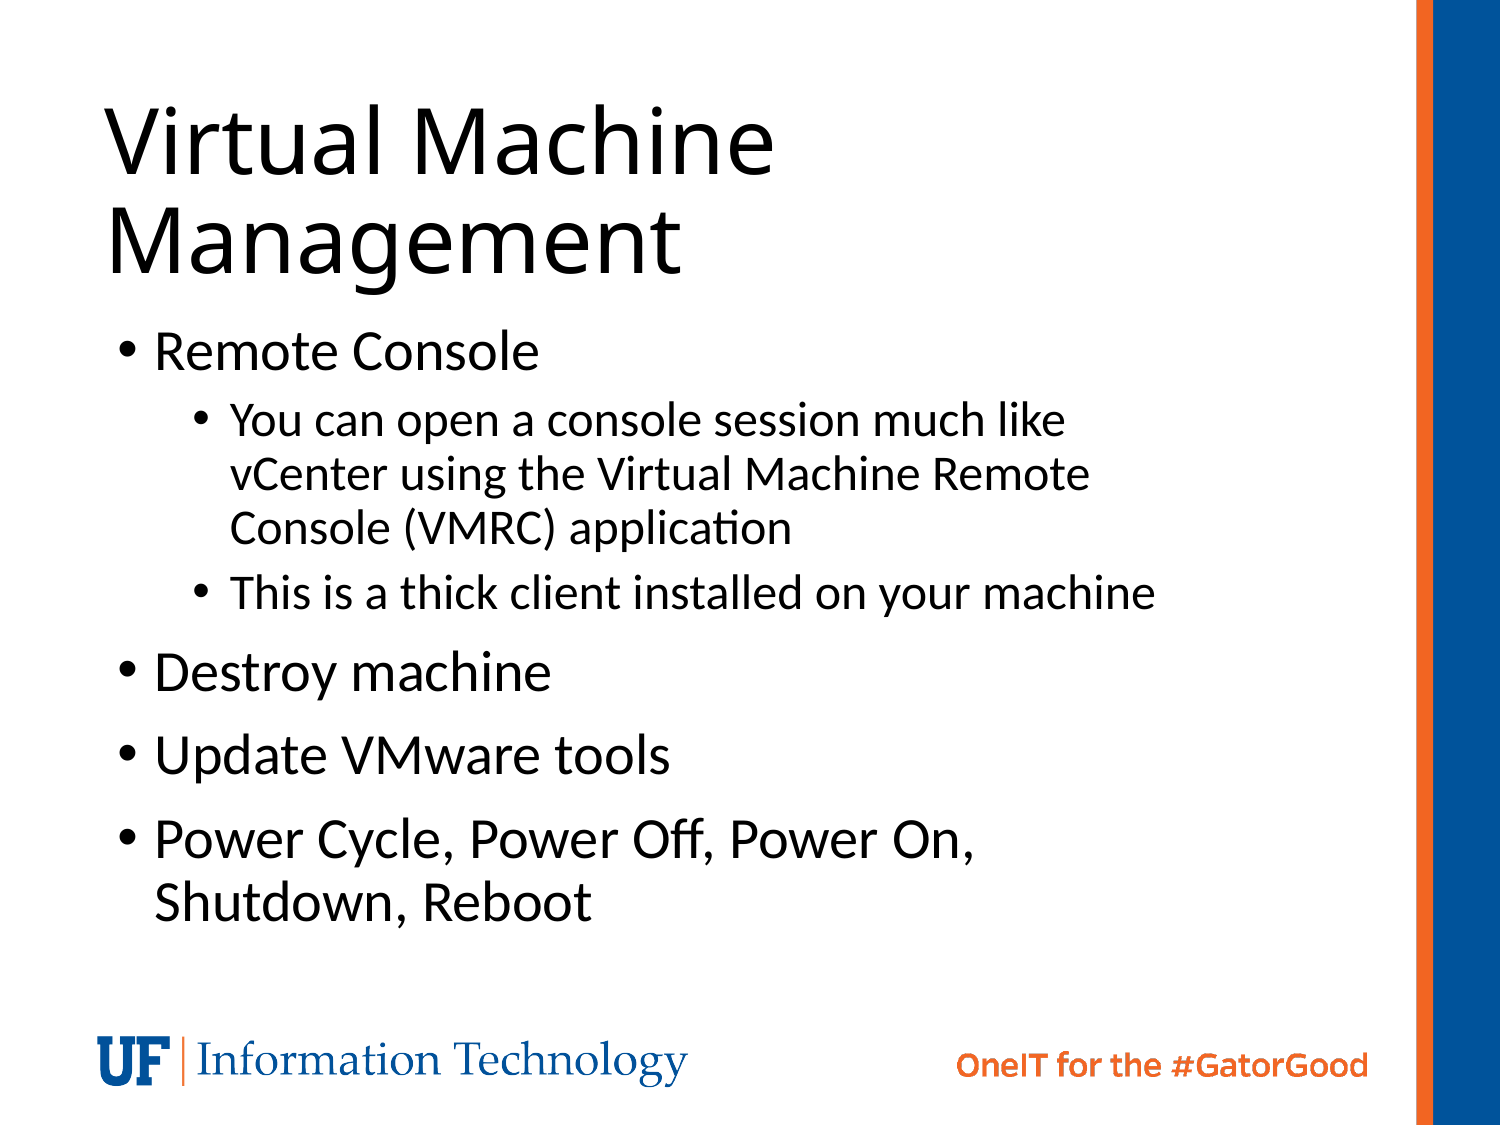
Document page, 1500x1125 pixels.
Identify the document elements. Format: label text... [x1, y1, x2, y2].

list Remote Console You can open a console session much like vCenter using the Virtual Machine Remote Console (VMRC) application This is a thick client installed on your machine Destroy machine Update VMware tools Power Cycle, Power Off, Power On, Shutdown, Reboot [102, 312, 1216, 988]
text_box [241, 527, 273, 584]
title Virtual Machine Management [90, 87, 1266, 276]
picture [97, 1034, 689, 1088]
picture [957, 1051, 1367, 1077]
